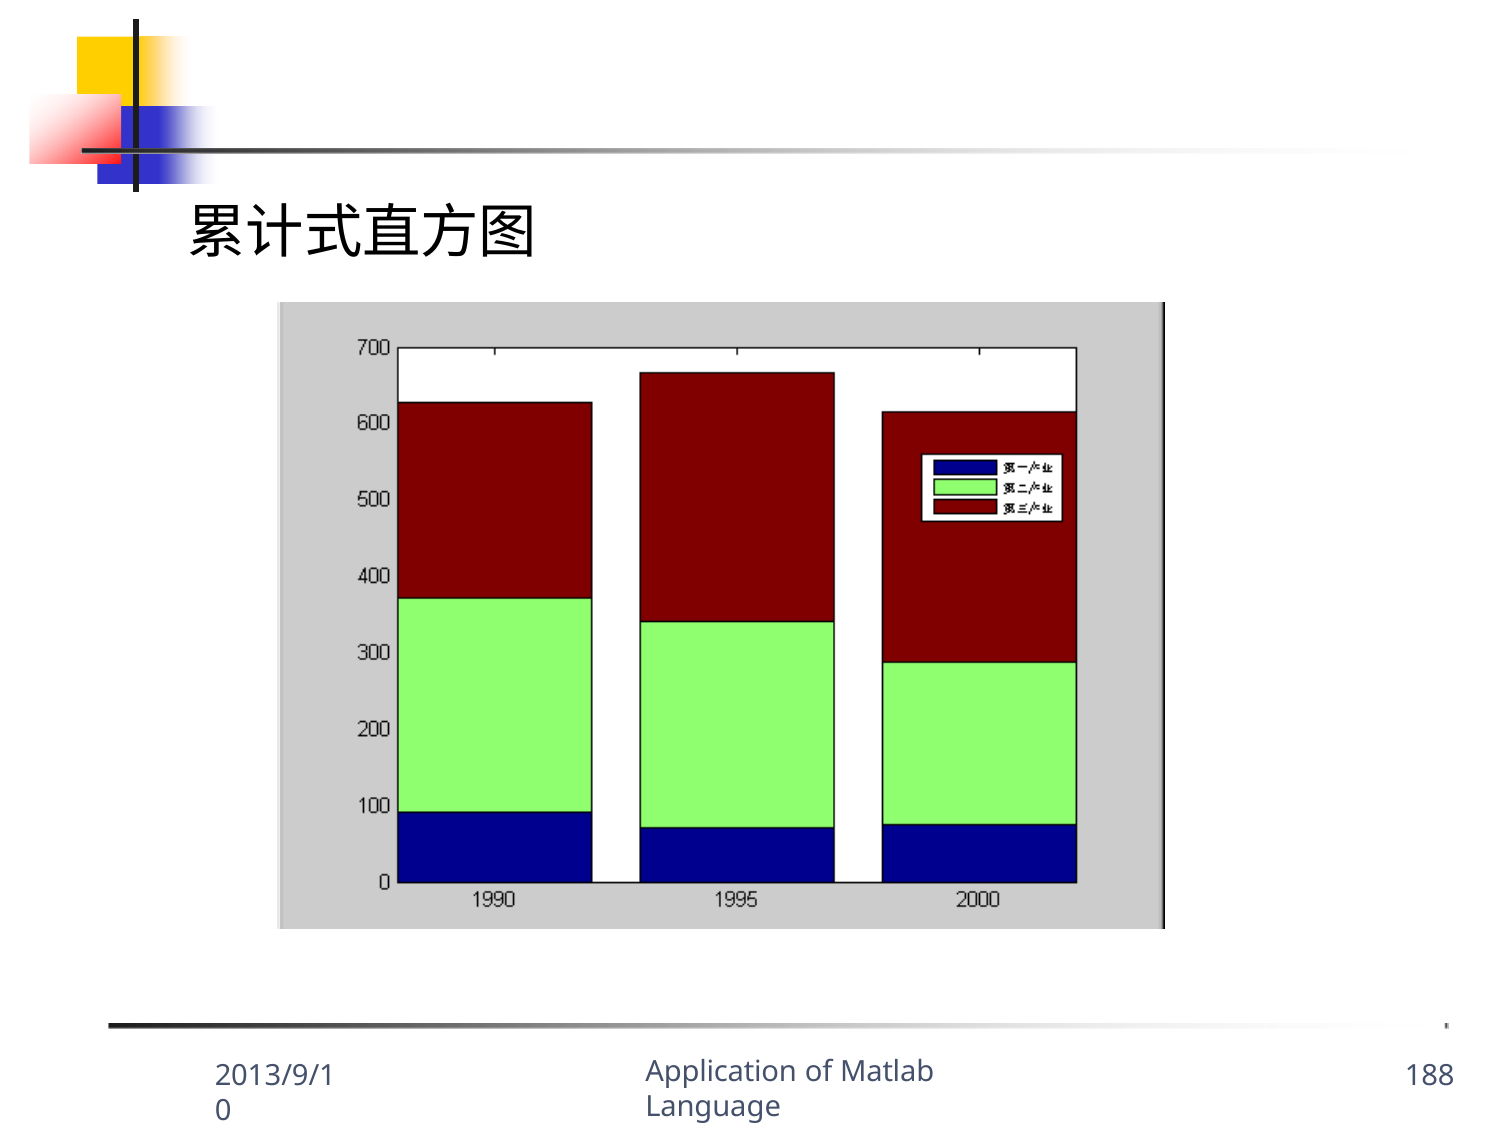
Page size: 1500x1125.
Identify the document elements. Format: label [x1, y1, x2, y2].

text_box [185, 194, 541, 265]
footer [212, 1056, 351, 1125]
slide_number [1400, 1056, 1457, 1125]
picture [108, 1023, 1458, 1029]
slide_number [643, 1051, 987, 1125]
picture [29, 36, 1431, 184]
text_box [277, 302, 1165, 929]
